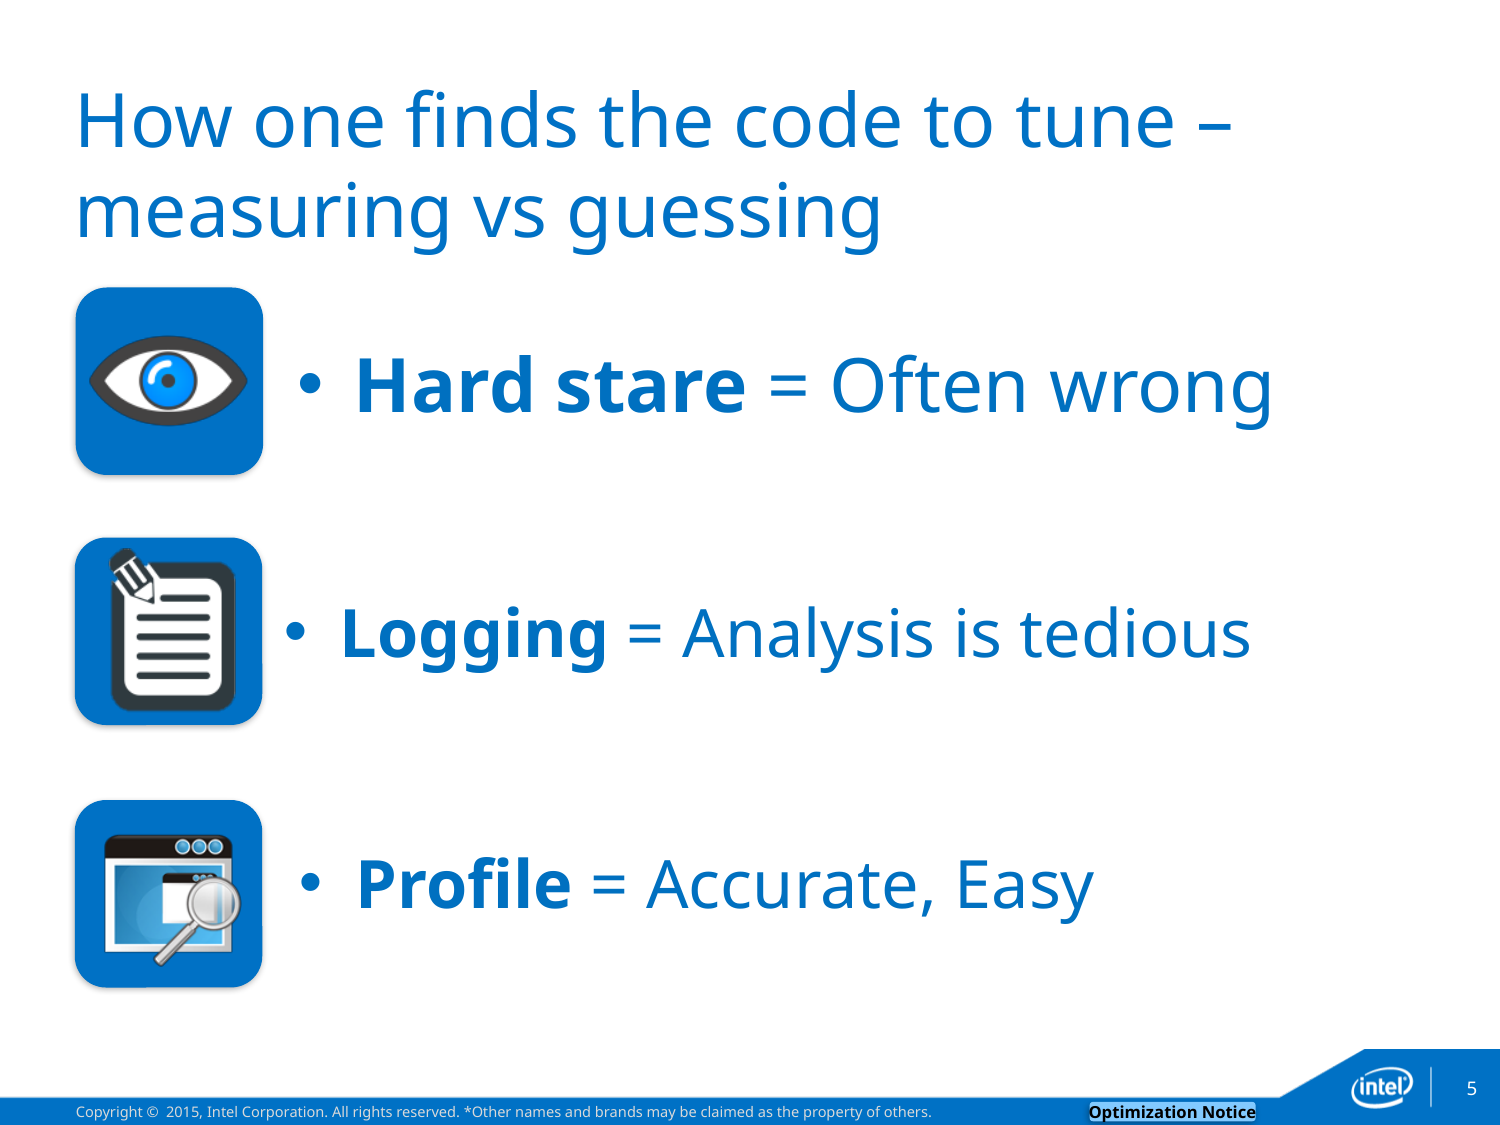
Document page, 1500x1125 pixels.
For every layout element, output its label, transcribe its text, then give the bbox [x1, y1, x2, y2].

slide_number 5 [1406, 1059, 1478, 1119]
title How one finds the code to tune – measuring vs guessing [74, 72, 1425, 261]
list Hard stare = Often wrong [297, 337, 1450, 438]
picture [0, 1049, 1500, 1125]
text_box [74, 799, 263, 988]
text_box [74, 537, 263, 726]
text_box Profile = Accurate, Easy [284, 729, 1463, 929]
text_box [75, 287, 264, 476]
text_box Logging = Analysis is tedious [268, 583, 1269, 678]
